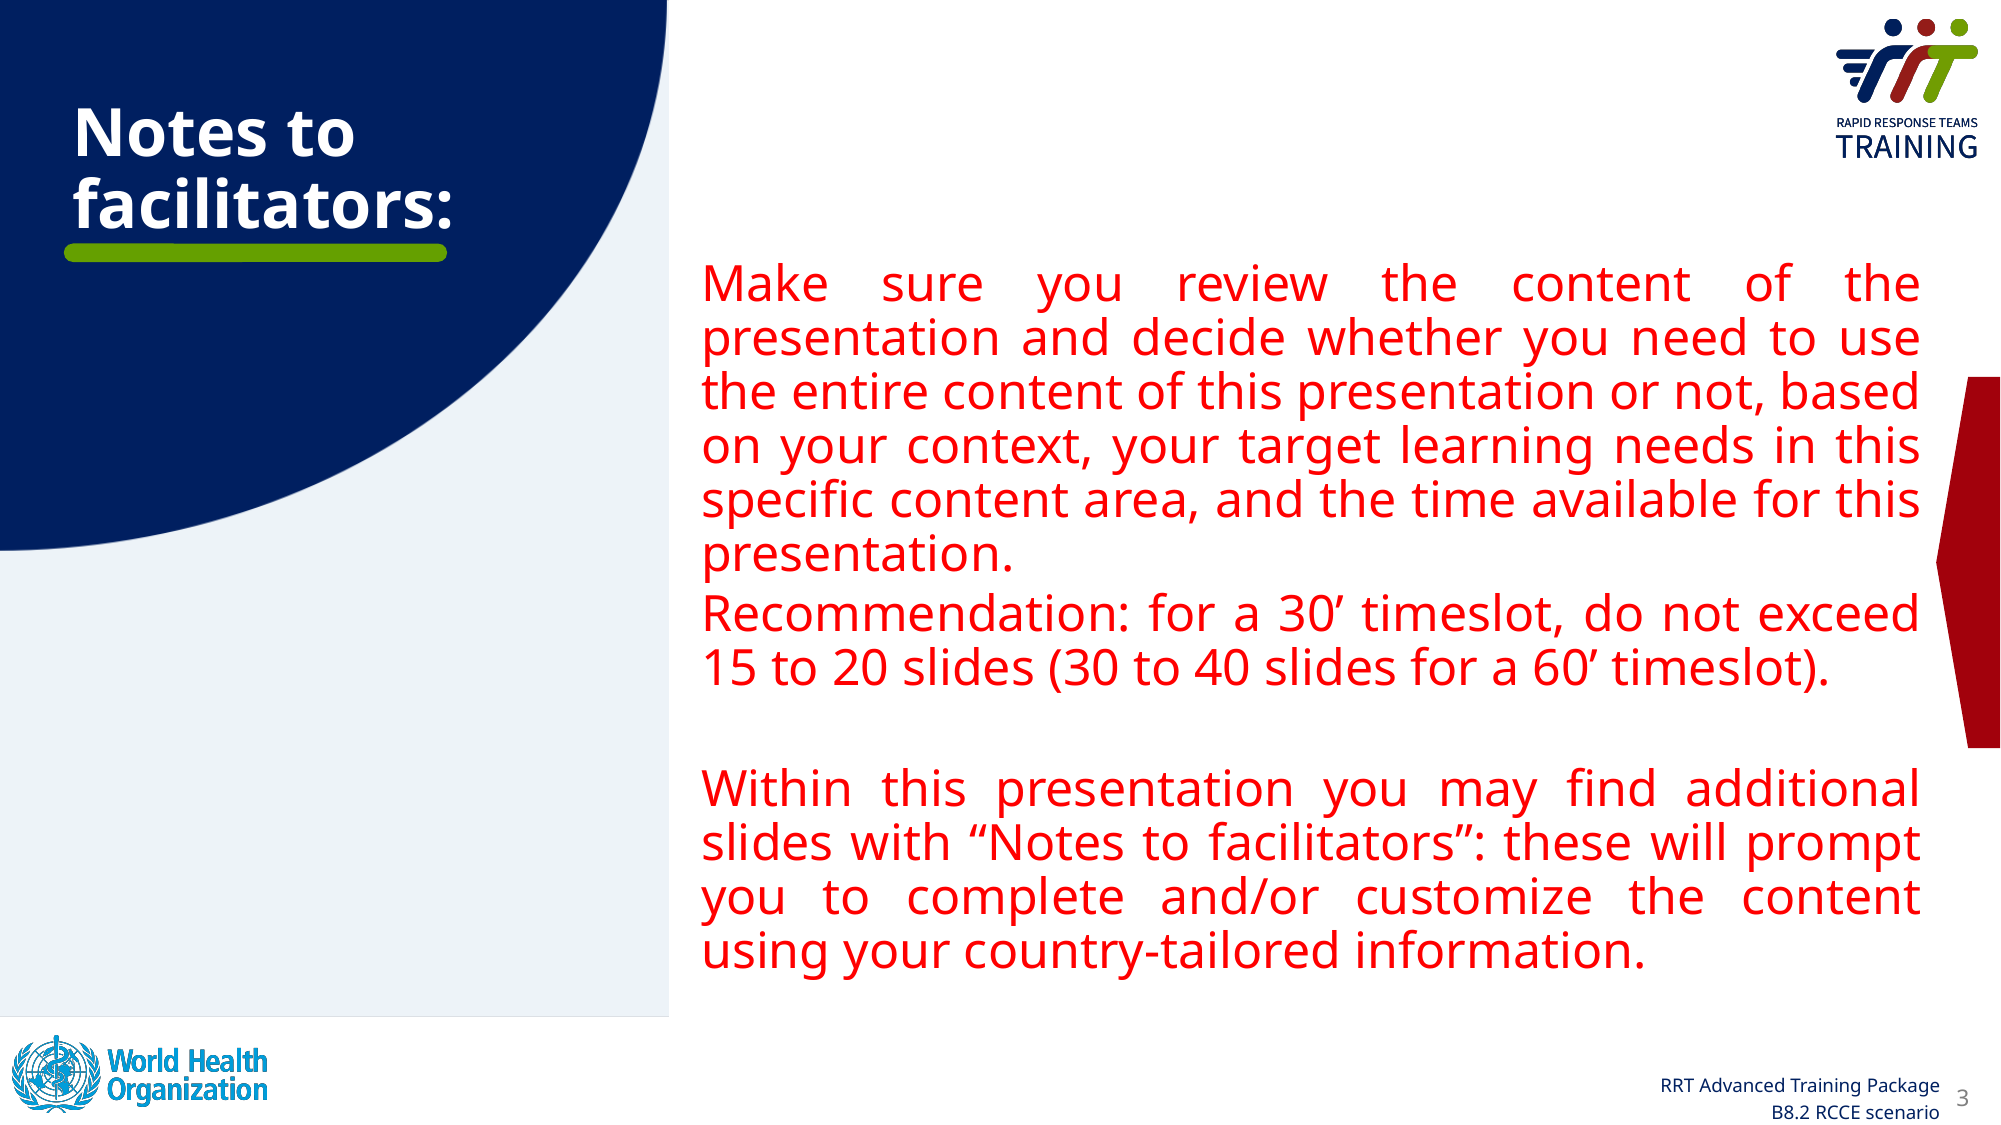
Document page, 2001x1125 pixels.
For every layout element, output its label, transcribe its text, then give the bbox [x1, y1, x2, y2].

picture [40, 1062, 47, 1070]
title Notes to facilitators: [64, 73, 601, 269]
picture [34, 1054, 43, 1078]
picture [30, 1083, 37, 1091]
picture [1835, 19, 1978, 167]
picture [36, 1088, 78, 1105]
picture [46, 1056, 54, 1062]
picture [50, 1108, 62, 1113]
picture [0, 0, 669, 1018]
picture [71, 1053, 90, 1091]
picture [22, 1062, 26, 1077]
picture [59, 1035, 267, 1113]
list Make sure you review the content of the presentation and decide whether you need to use the entire content of this presentation or not, based on your context, your target learning needs in this specific content area, and the time available for this presentation. Recommendation: for a 30’ timeslot, do not exceed 15 to 20 slides (30 to 40 slides for a 60’ timeslot). Within this presentation you may find additional slides with “Notes to facilitators”: these will prompt you to complete and/or customize the content using your country-tailored information. [700, 191, 1923, 958]
picture [24, 1054, 36, 1087]
picture [12, 1035, 54, 1068]
picture [12, 1083, 48, 1113]
